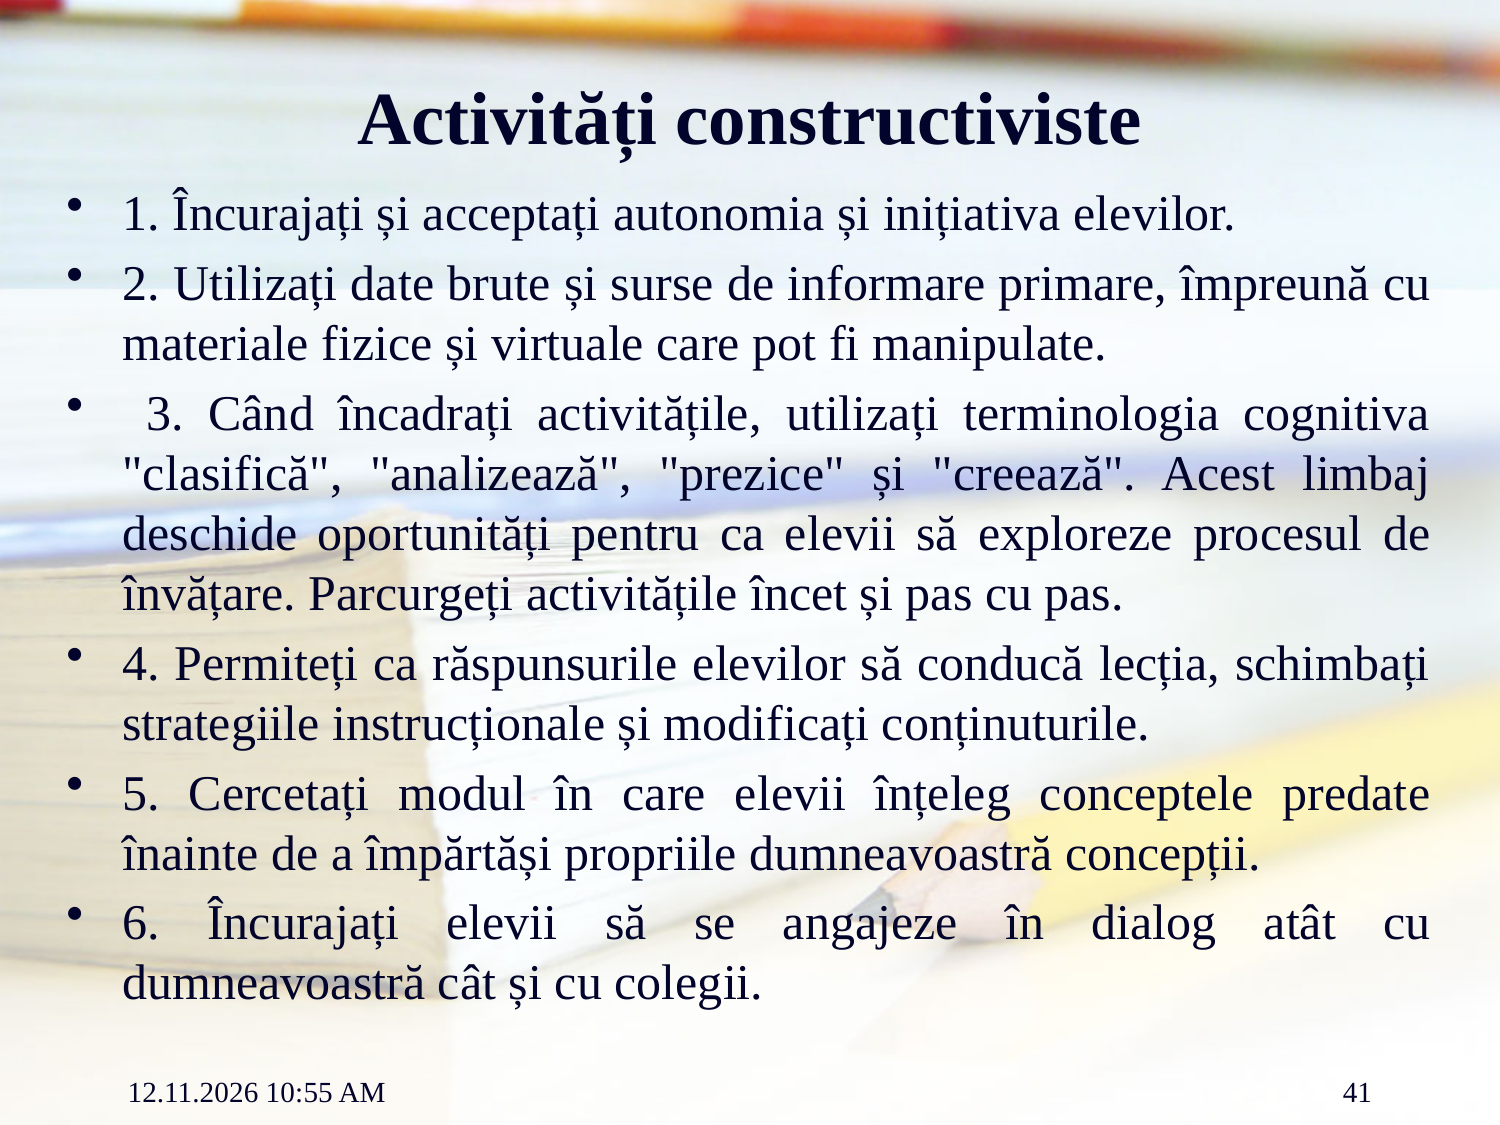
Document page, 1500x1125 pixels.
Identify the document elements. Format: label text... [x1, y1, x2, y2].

list 1. Încurajați și acceptați autonomia și inițiativa elevilor. 2. Utilizați date brute și surse de informare primare, împreună cu materiale fizice și virtuale care pot fi manipulate. 3. Când încadrați activitățile, utilizați terminologia cognitiva "clasifică", "analizează", "prezice" și "creează". Acest limbaj deschide oportunități pentru ca elevii să exploreze procesul de învățare. Parcurgeți activitățile încet și pas cu pas. 4. Permiteți ca răspunsurile elevilor să conducă lecția, schimbați strategiile instrucționale și modificați conținuturile. 5. Cercetați modul în care elevii înțeleg conceptele predate înainte de a împărtăși propriile dumneavoastră concepții. 6. Încurajați elevii să se angajeze în dialog atât cu dumneavoastră cât și cu colegii. [51, 172, 1448, 1059]
picture [0, 0, 1500, 1125]
title Activități constructiviste [74, 44, 1426, 185]
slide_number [112, 1065, 426, 1114]
slide_number 41 [1074, 1065, 1388, 1114]
